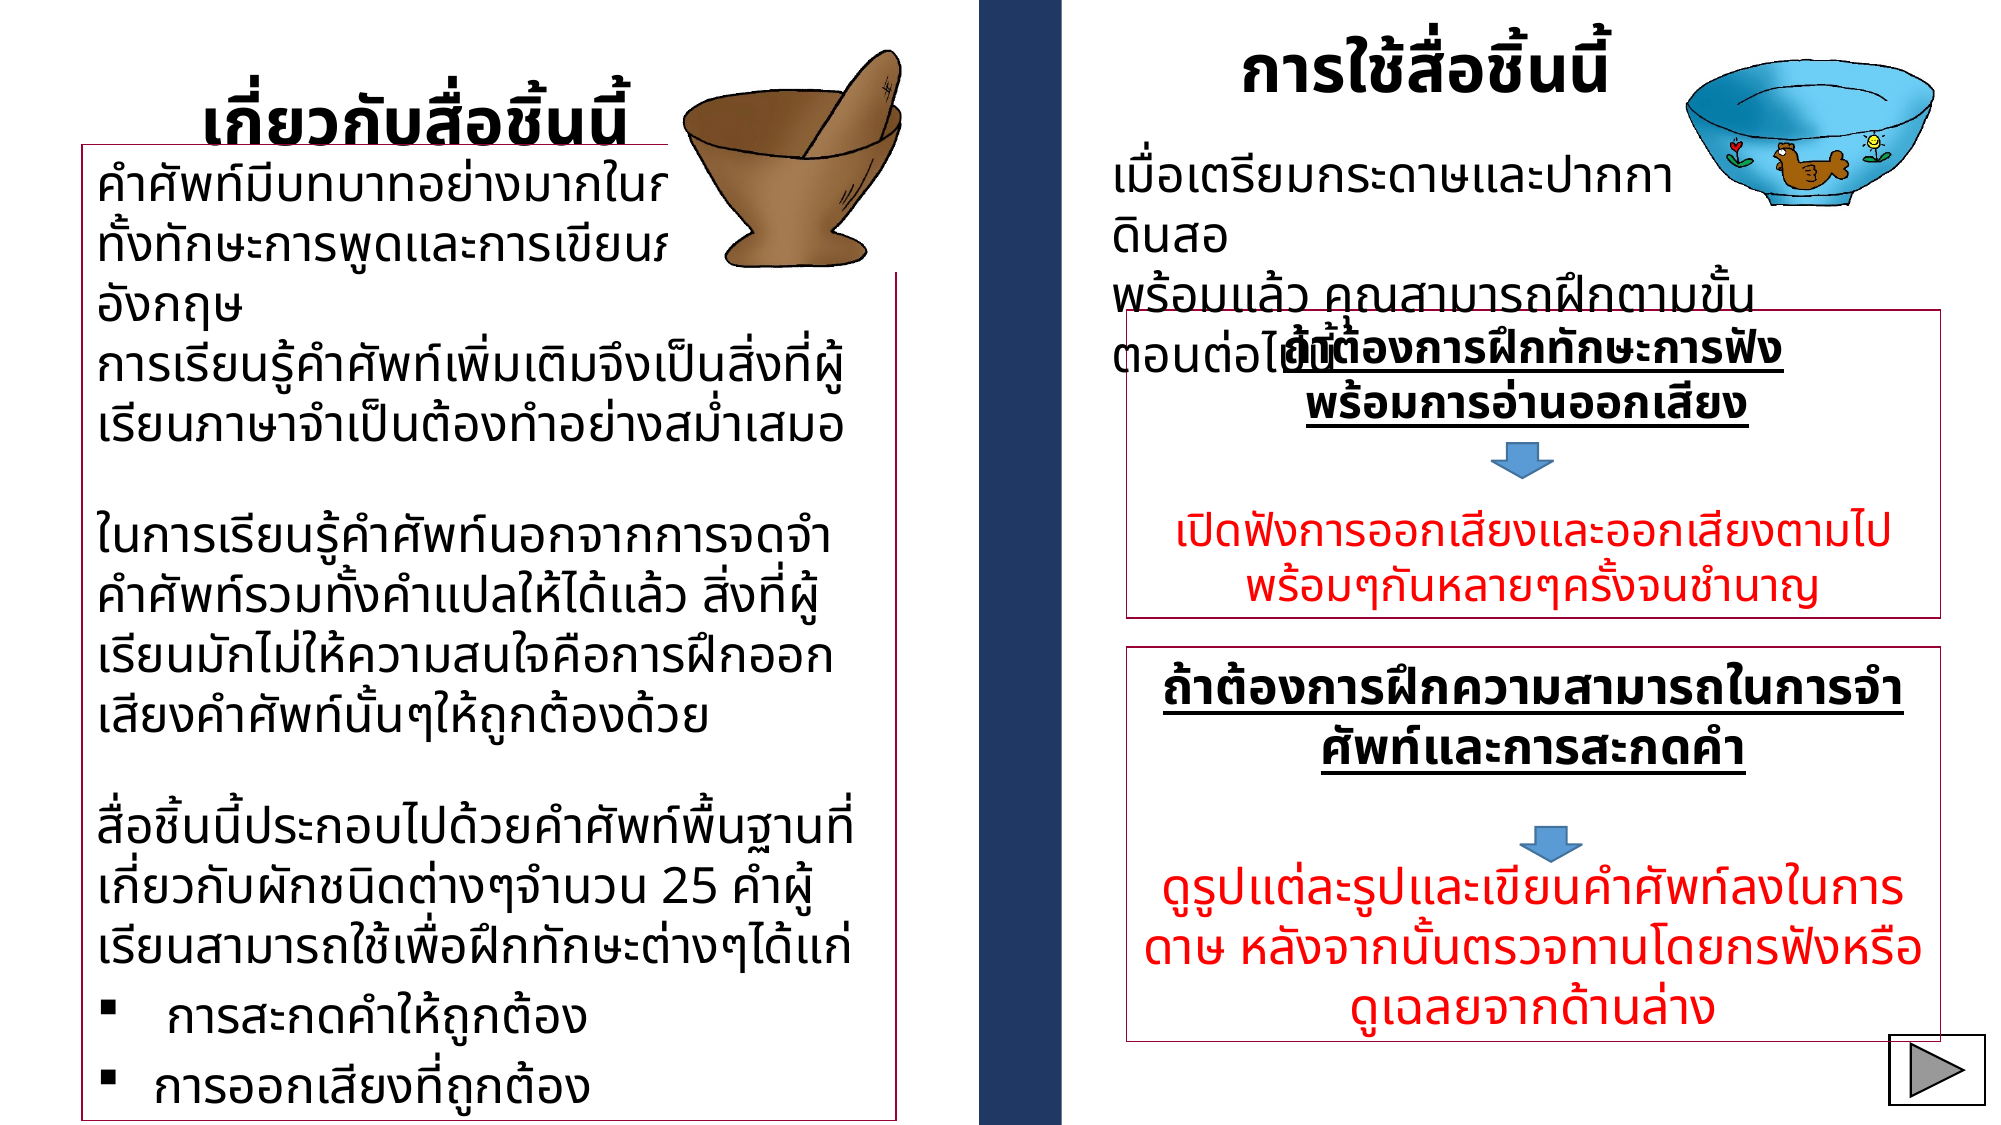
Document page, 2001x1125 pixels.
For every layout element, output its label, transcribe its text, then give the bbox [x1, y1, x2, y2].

text_box การใช้สื่อชิ้นนี้ [1167, 17, 1685, 115]
text_box ถ้าต้องการฝึกทักษะการฟัง พร้อมการอ่านออกเสียง เปิดฟังการออกเสียงและออกเสียงตามไปพร้อมๆกันหลายๆครั้งจนชำนาญ [1126, 309, 1941, 618]
picture [668, 47, 915, 272]
text_box เกี่ยวกับสื่อชิ้นนี้ [58, 70, 668, 167]
text_box [1490, 442, 1555, 480]
text_box ถ้าต้องการฝึกความสามารถในการจำศัพท์และการสะกดคำ ดูรูปแต่ละรูปและเขียนคำศัพท์ลงในการดาษ หลังจากนั้นตรวจทานโดยกรฟังหรือดูเฉลยจากด้านล่าง [1126, 647, 1941, 1042]
text_box คำศัพท์มีบทบาทอย่างมากในการสื่อสาร ทั้งทักษะการพูดและการเขียนภาษาอังกฤษ การเรียนรู้คำศัพท์เพิ่มเติมจึงเป็นสิ่งที่ผู้เรียนภาษาจำเป็นต้องทำอย่างสม่ำเสมอ ในการเรียนรู้คำศัพท์นอกจากการจดจำคำศัพท์รวมทั้งคำแปลให้ได้แล้ว สิ่งที่ผู้เรียนมักไม่ให้ความสนใจคือการฝึกออกเสียงคำศัพท์นั้นๆให้ถูกต้องด้วย สื่อชิ้นนี้ประกอบไปด้วยคำศัพท์พื้นฐานที่เกี่ยวกับผักชนิดต่างๆจำนวน 25 คำผู้เรียนสามารถใช้เพื่อฝึกทักษะต่างๆได้แก่ การสะกดคำให้ถูกต้อง การออกเสียงที่ถูกต้อง [82, 144, 897, 1121]
text_box [1888, 1034, 1986, 1106]
text_box [1519, 825, 1583, 863]
text_box [978, 0, 1063, 1125]
text_box เมื่อเตรียมกระดาษและปากกาหรือดินสอ พร้อมแล้ว คุณสามารถฝึกตามขั้นตอนต่อไปนี้ [1096, 135, 1828, 391]
picture [1673, 45, 1941, 218]
